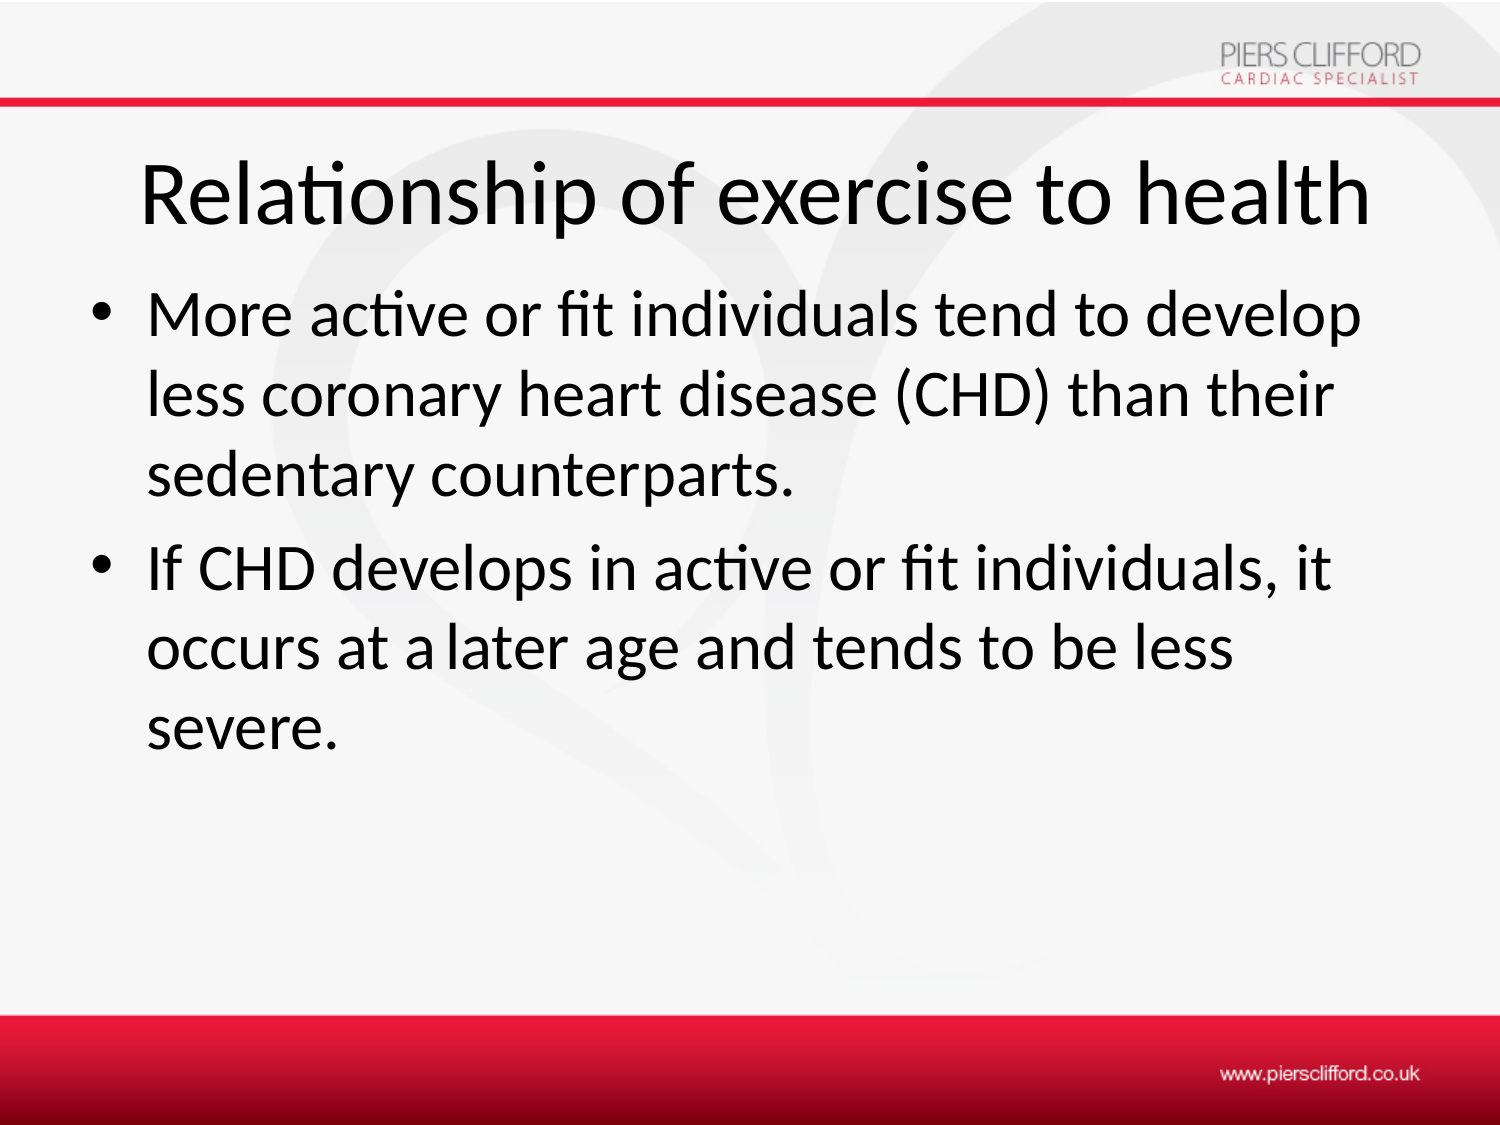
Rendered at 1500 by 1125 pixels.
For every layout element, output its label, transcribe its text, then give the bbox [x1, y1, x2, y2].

title Relationship of exercise to health [81, 93, 1433, 282]
list More active or fit individuals tend to develop less coronary heart disease (CHD) than their sedentary counterparts. If CHD develops in active or fit individuals, it occurs at a later age and tends to be less severe. [74, 262, 1426, 1006]
picture [0, 2, 1500, 1125]
